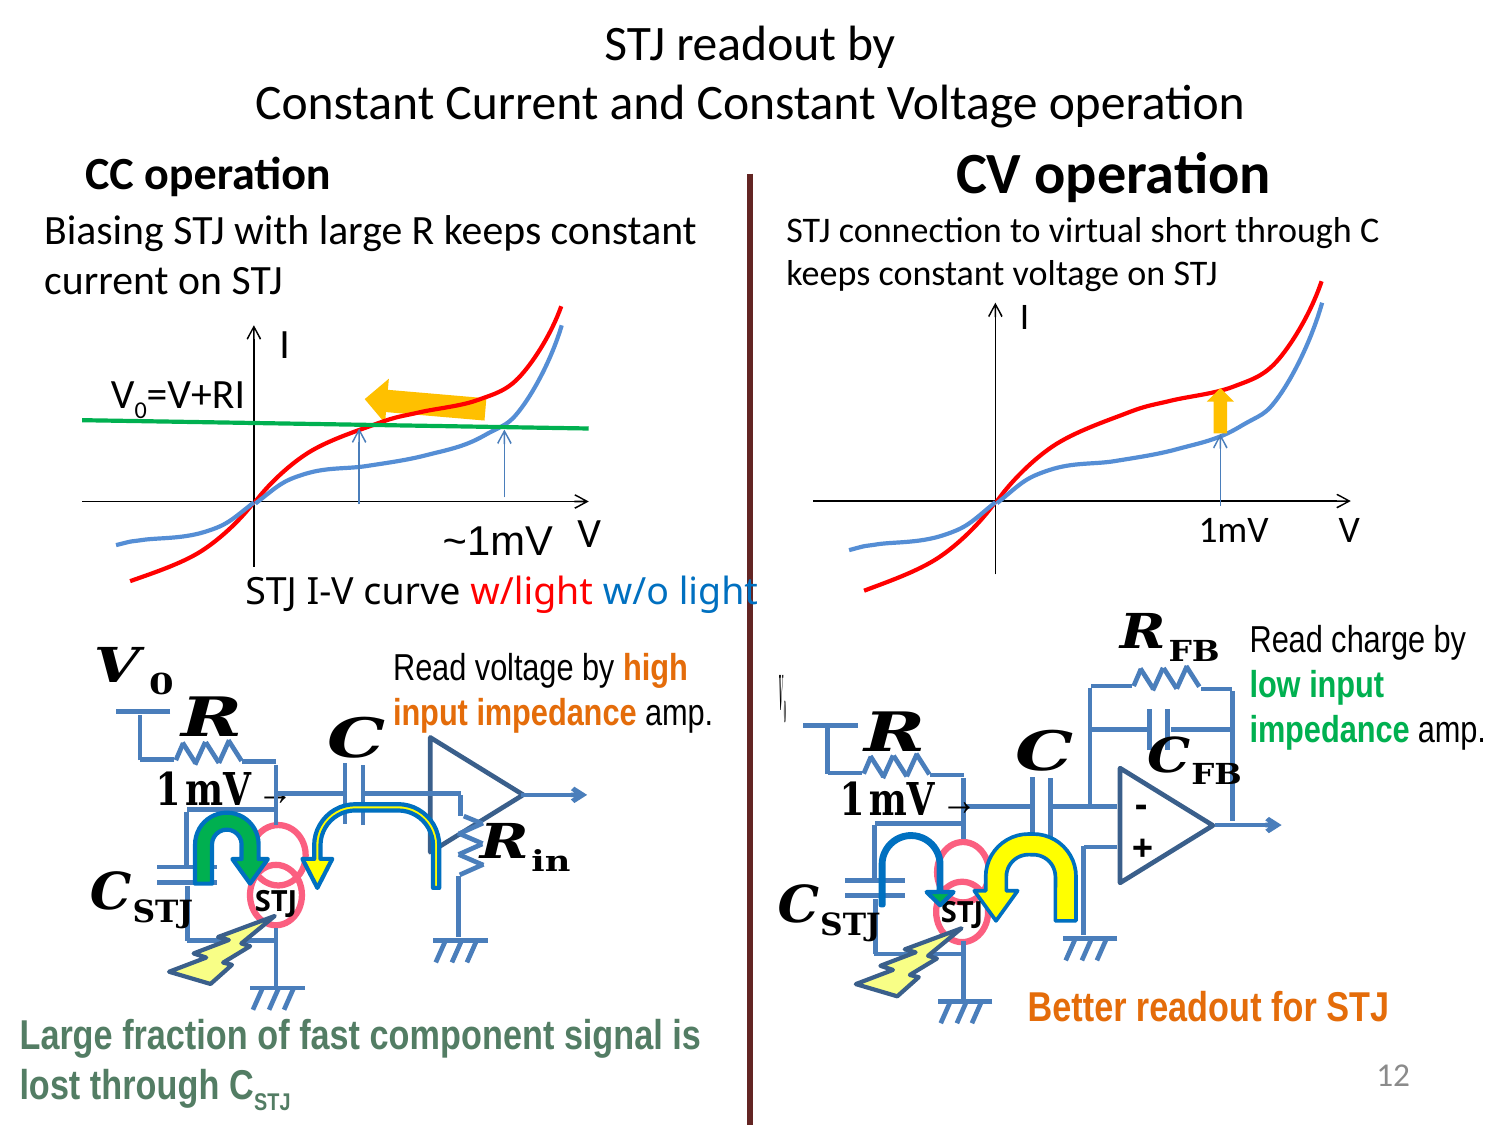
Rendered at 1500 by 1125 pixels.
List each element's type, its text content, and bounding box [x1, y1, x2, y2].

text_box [86, 640, 588, 1010]
text_box Read charge by low input impedance amp. [1437, 607, 1500, 757]
list Biasing STJ with large R keeps constant current on STJ [29, 195, 729, 312]
list CV operation [911, 137, 1316, 198]
text_box Read voltage by high input impedance amp. [378, 635, 739, 741]
list CC operation [17, 137, 400, 207]
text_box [812, 281, 1377, 591]
list STJ connection to virtual short through C keeps constant voltage on STJ [771, 198, 1460, 301]
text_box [774, 606, 1435, 1038]
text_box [81, 306, 833, 621]
slide_number 12 [1074, 1046, 1425, 1103]
text_box STJ readout by Constant Current and Constant Voltage operation [17, 2, 1483, 137]
text_box Large fraction of fast component signal is lost through CSTJ [4, 1000, 737, 1123]
